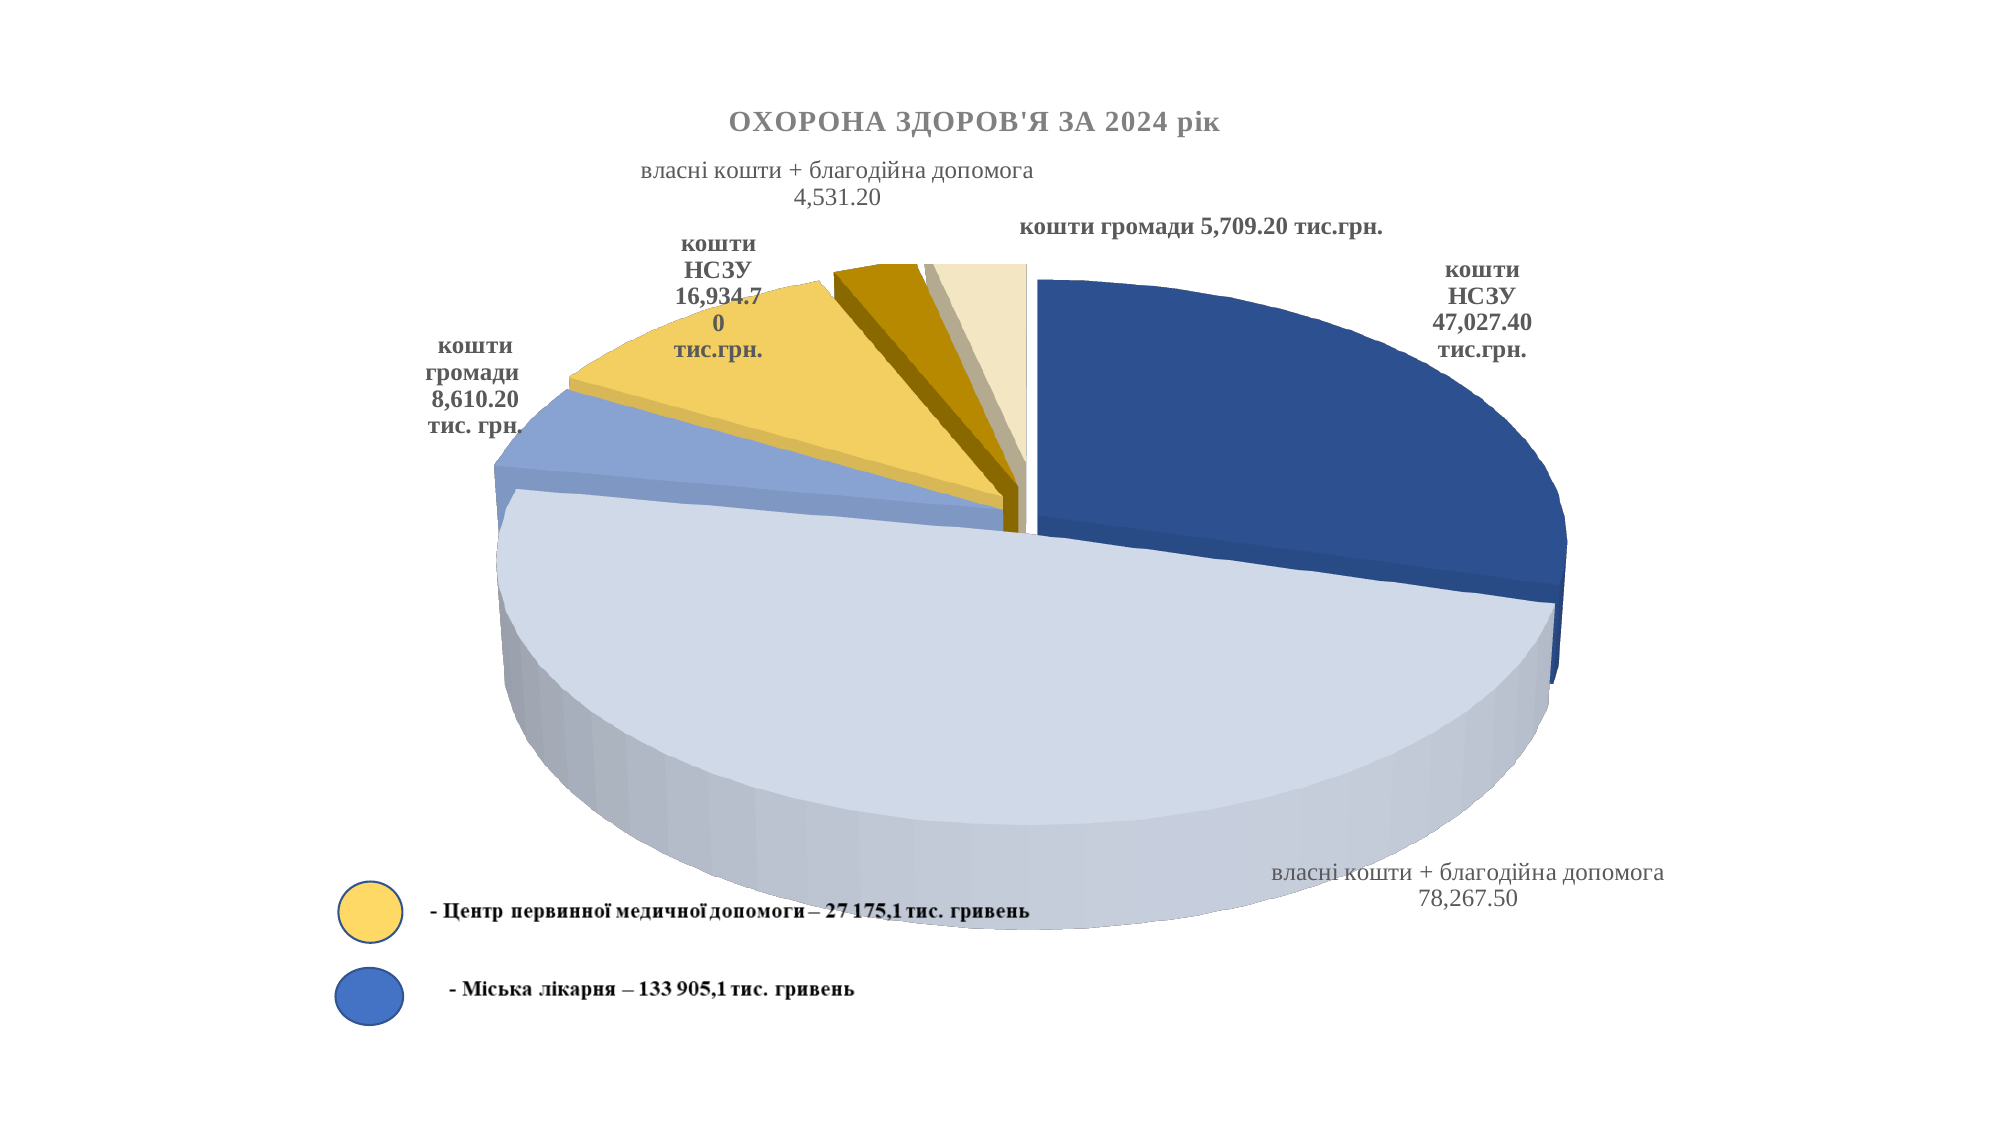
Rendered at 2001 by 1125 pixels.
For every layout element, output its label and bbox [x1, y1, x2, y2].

chart [281, 67, 1668, 1057]
